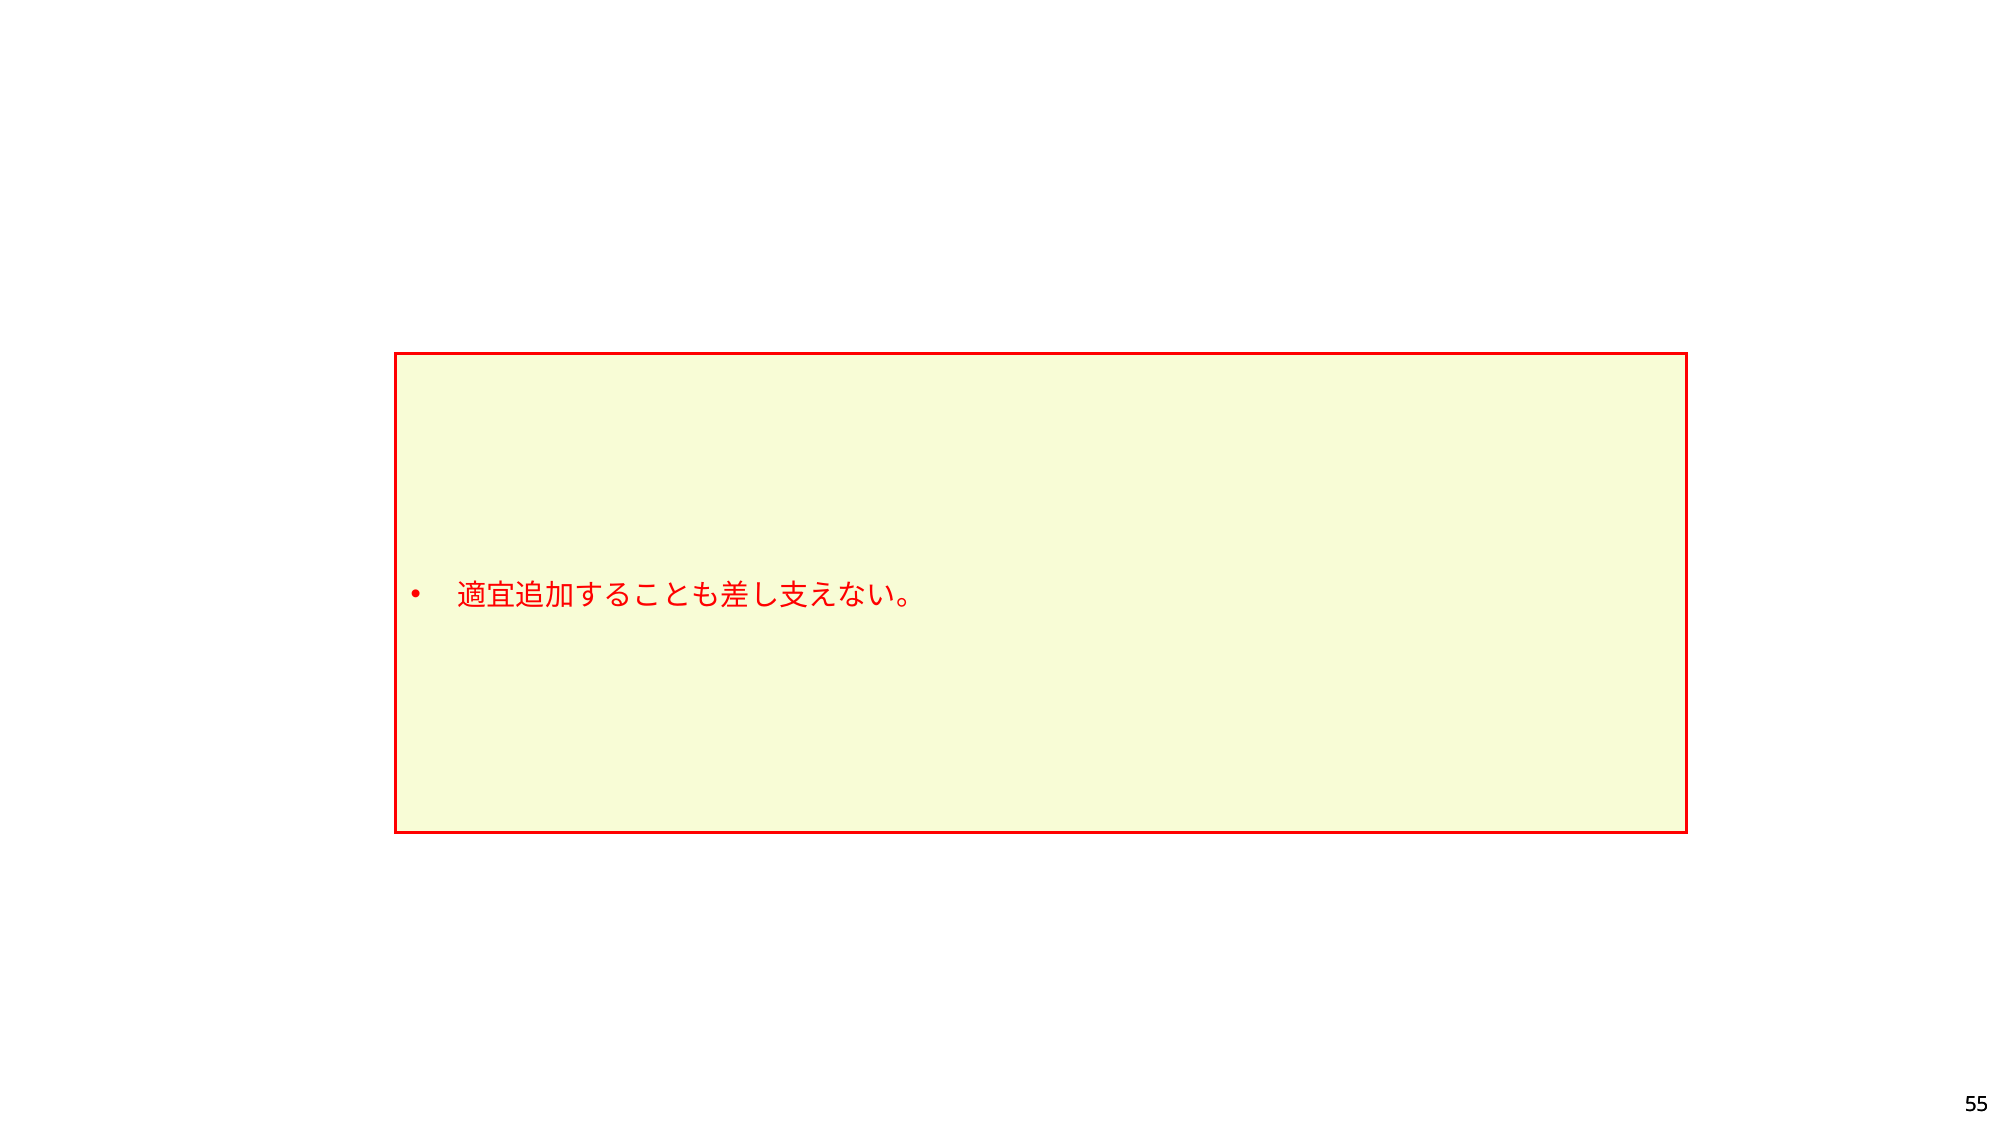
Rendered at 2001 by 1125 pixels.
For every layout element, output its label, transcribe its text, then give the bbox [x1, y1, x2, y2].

text_box 適宜追加することも差し支えない。 [394, 352, 1688, 834]
